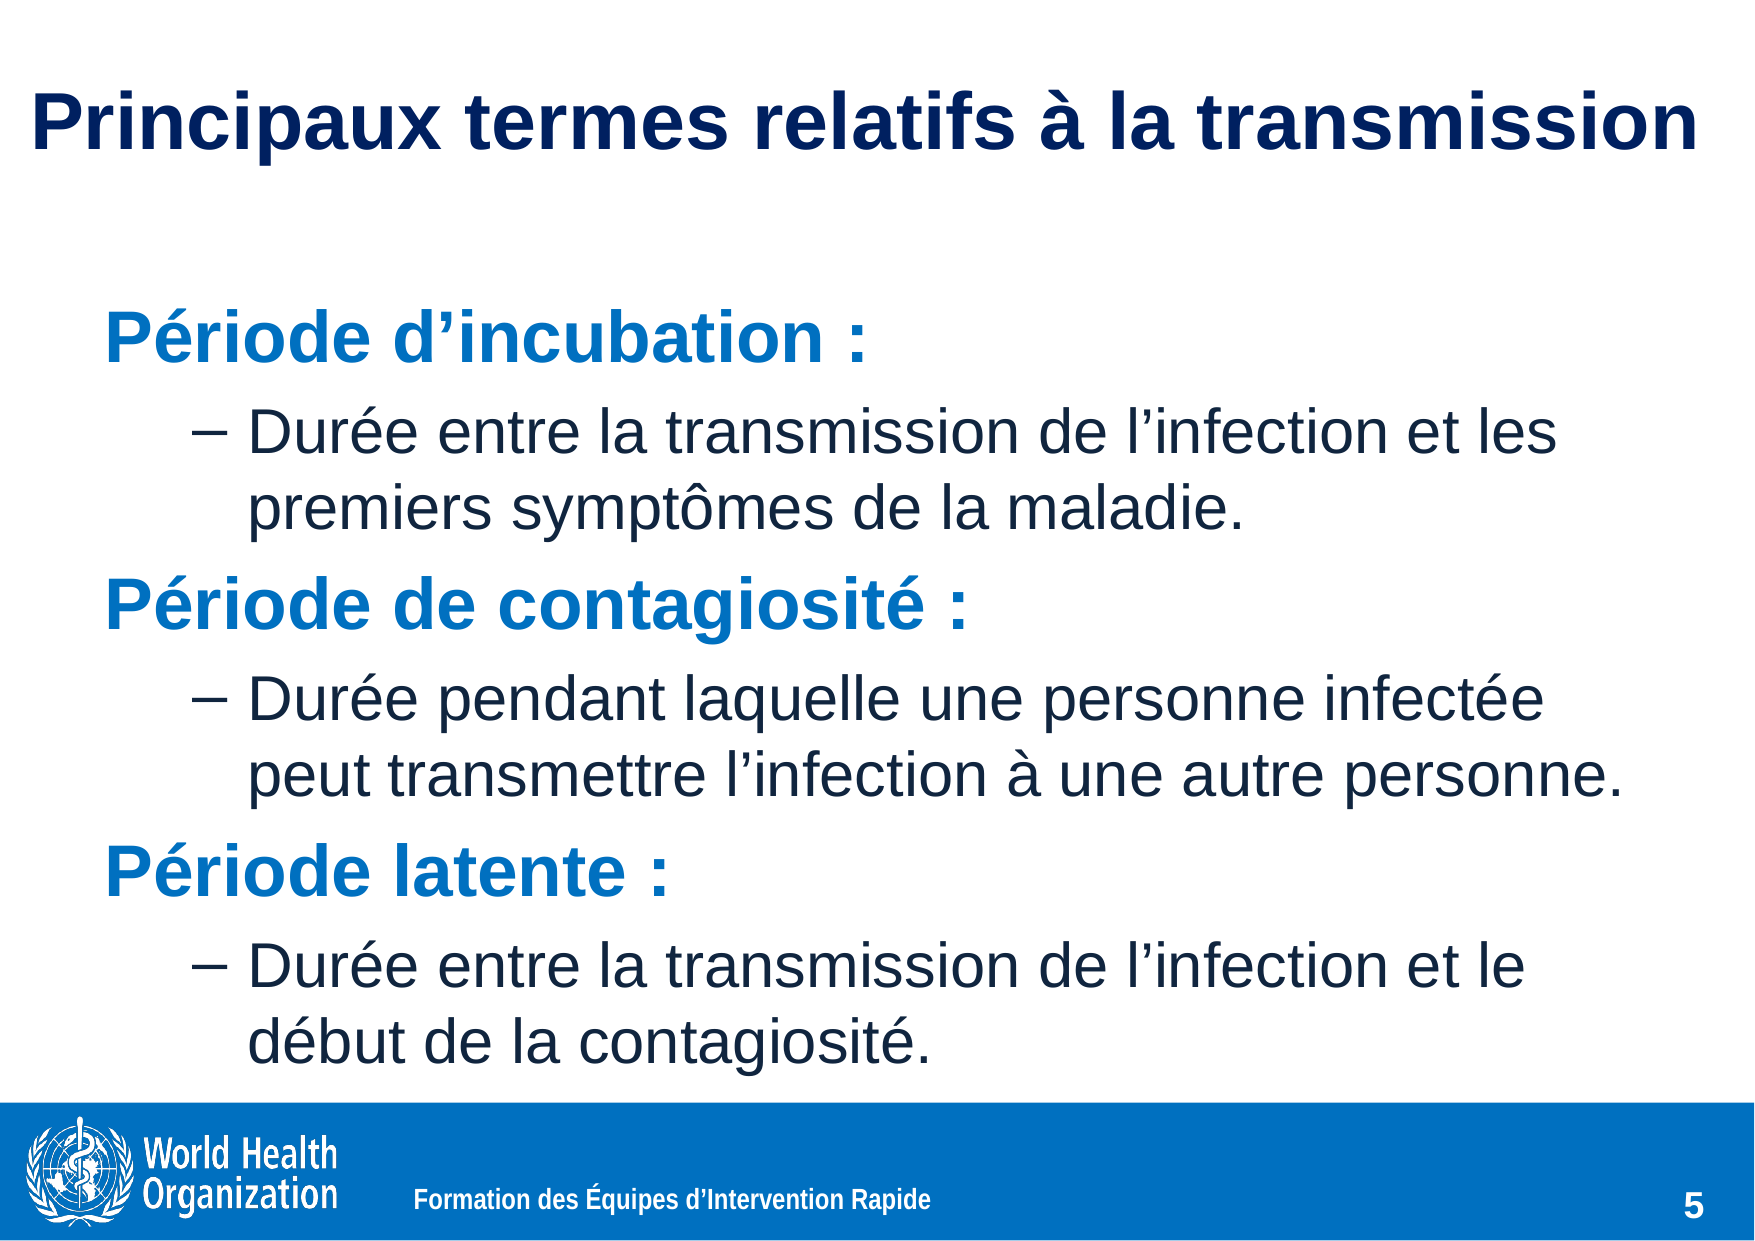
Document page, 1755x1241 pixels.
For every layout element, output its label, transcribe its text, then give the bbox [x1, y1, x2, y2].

list Période d’incubation : Durée entre la transmission de l’infection et les premiers symptômes de la maladie. Période de contagiosité : Durée pendant laquelle une personne infectée peut transmettre l’infection à une autre personne. Période latente : Durée entre la transmission de l’infection et le début de la contagiosité. [87, 281, 1701, 1100]
title Principaux termes relatifs à la transmission [0, 14, 1755, 221]
picture [25, 1116, 337, 1227]
